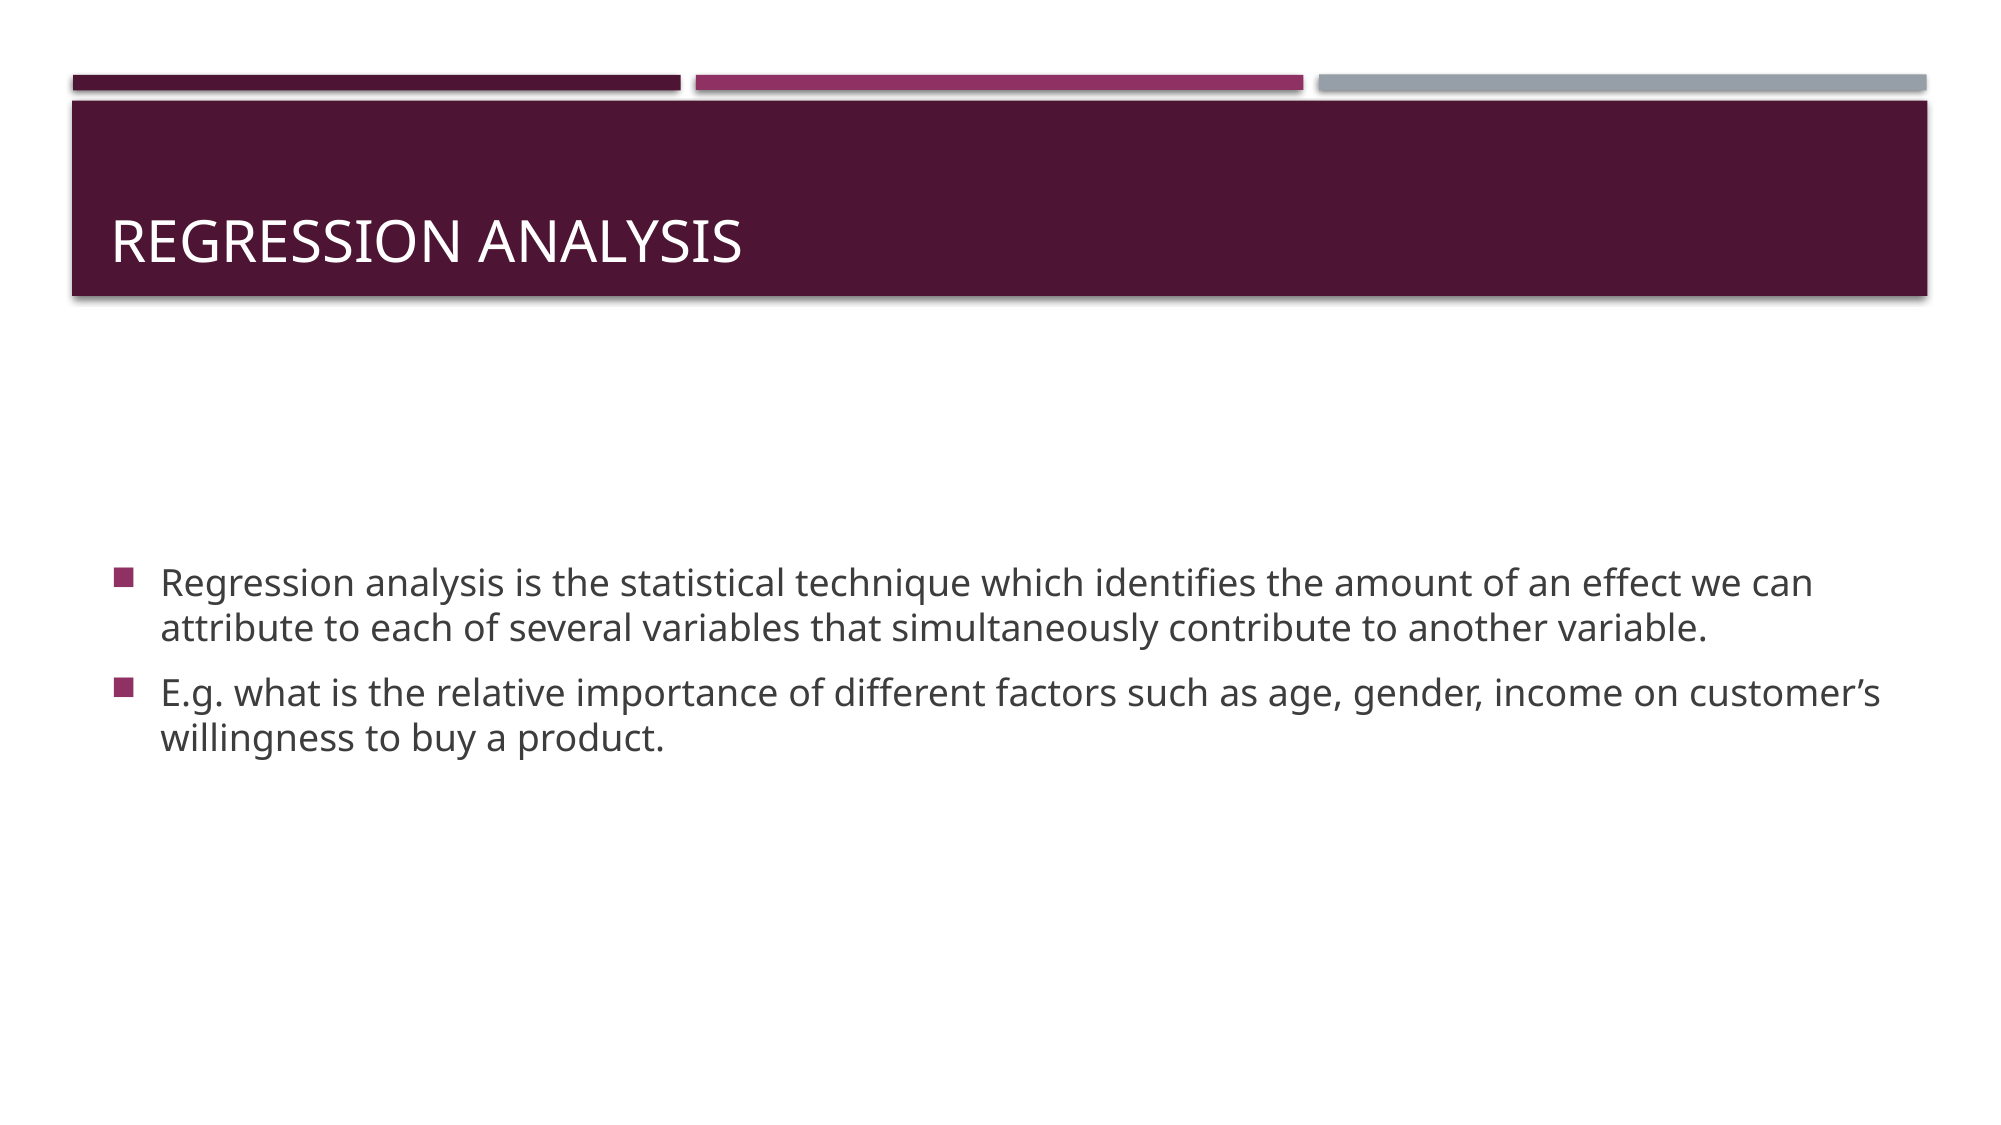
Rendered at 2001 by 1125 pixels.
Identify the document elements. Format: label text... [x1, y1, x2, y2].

title Regression analysis [95, 115, 1905, 282]
list Regression analysis is the statistical technique which identifies the amount of an effect we can attribute to each of several variables that simultaneously contribute to another variable. E.g. what is the relative importance of different factors such as age, gender, income on customer’s willingness to buy a product. [95, 357, 1905, 962]
